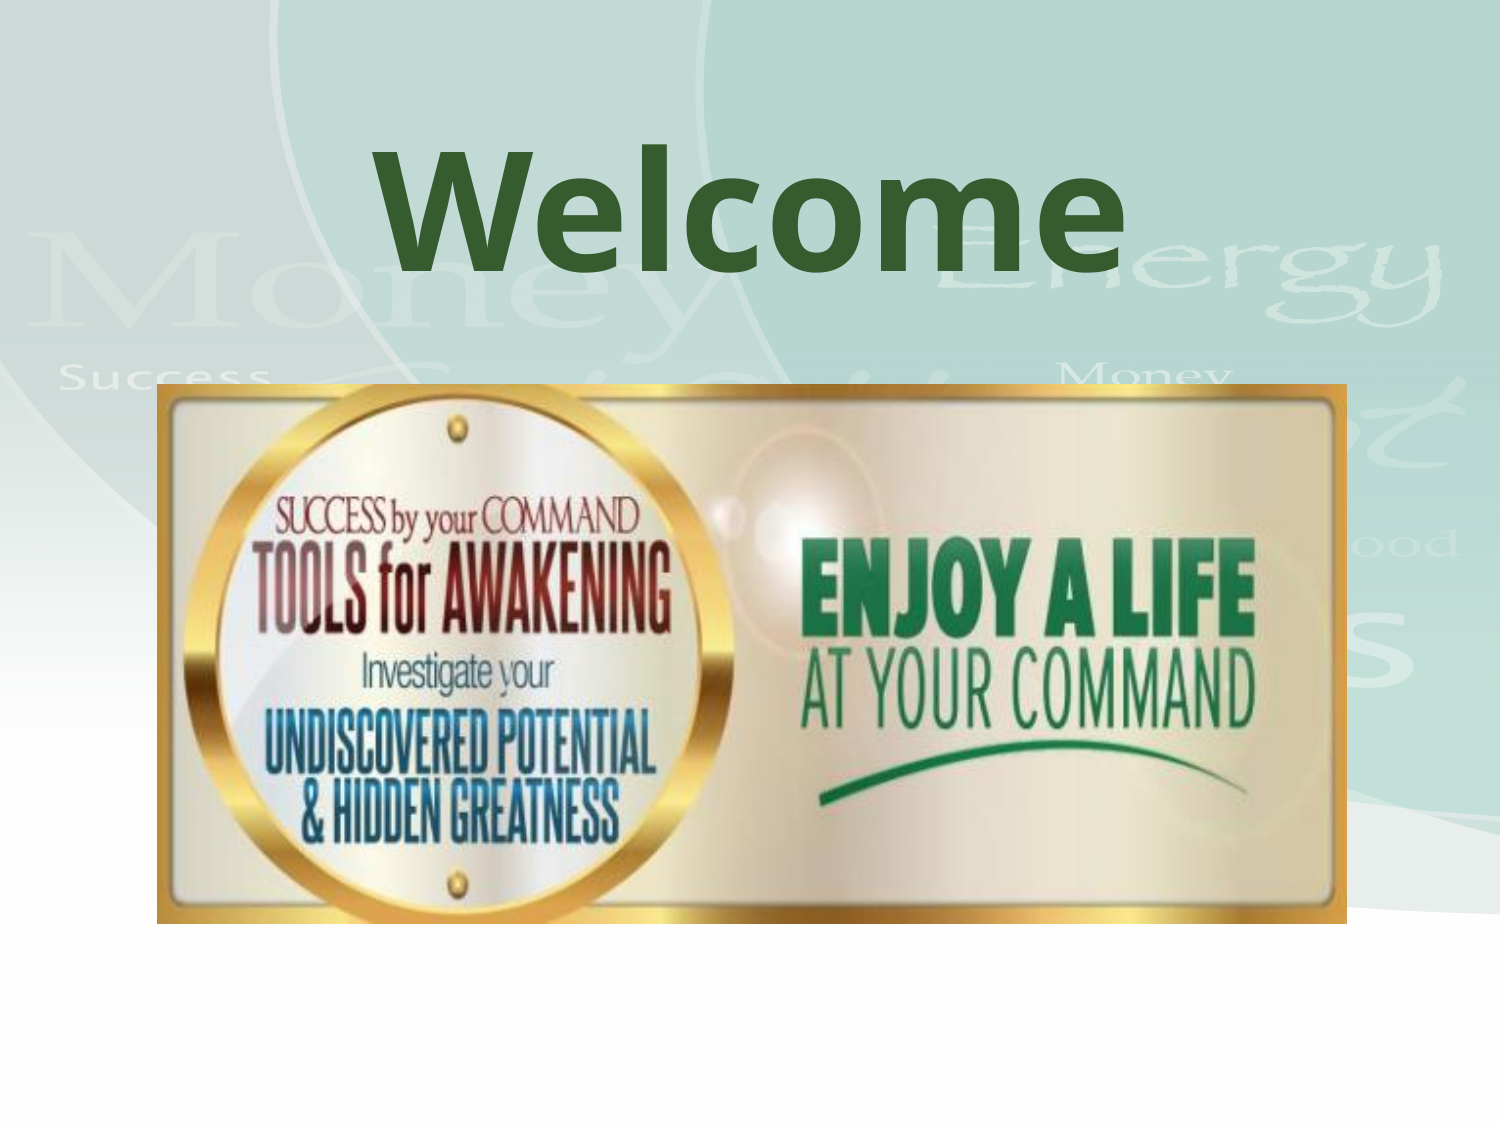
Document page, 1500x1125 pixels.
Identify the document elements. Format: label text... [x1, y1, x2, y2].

picture [157, 384, 1347, 924]
subtitle Welcome [157, 96, 1347, 383]
